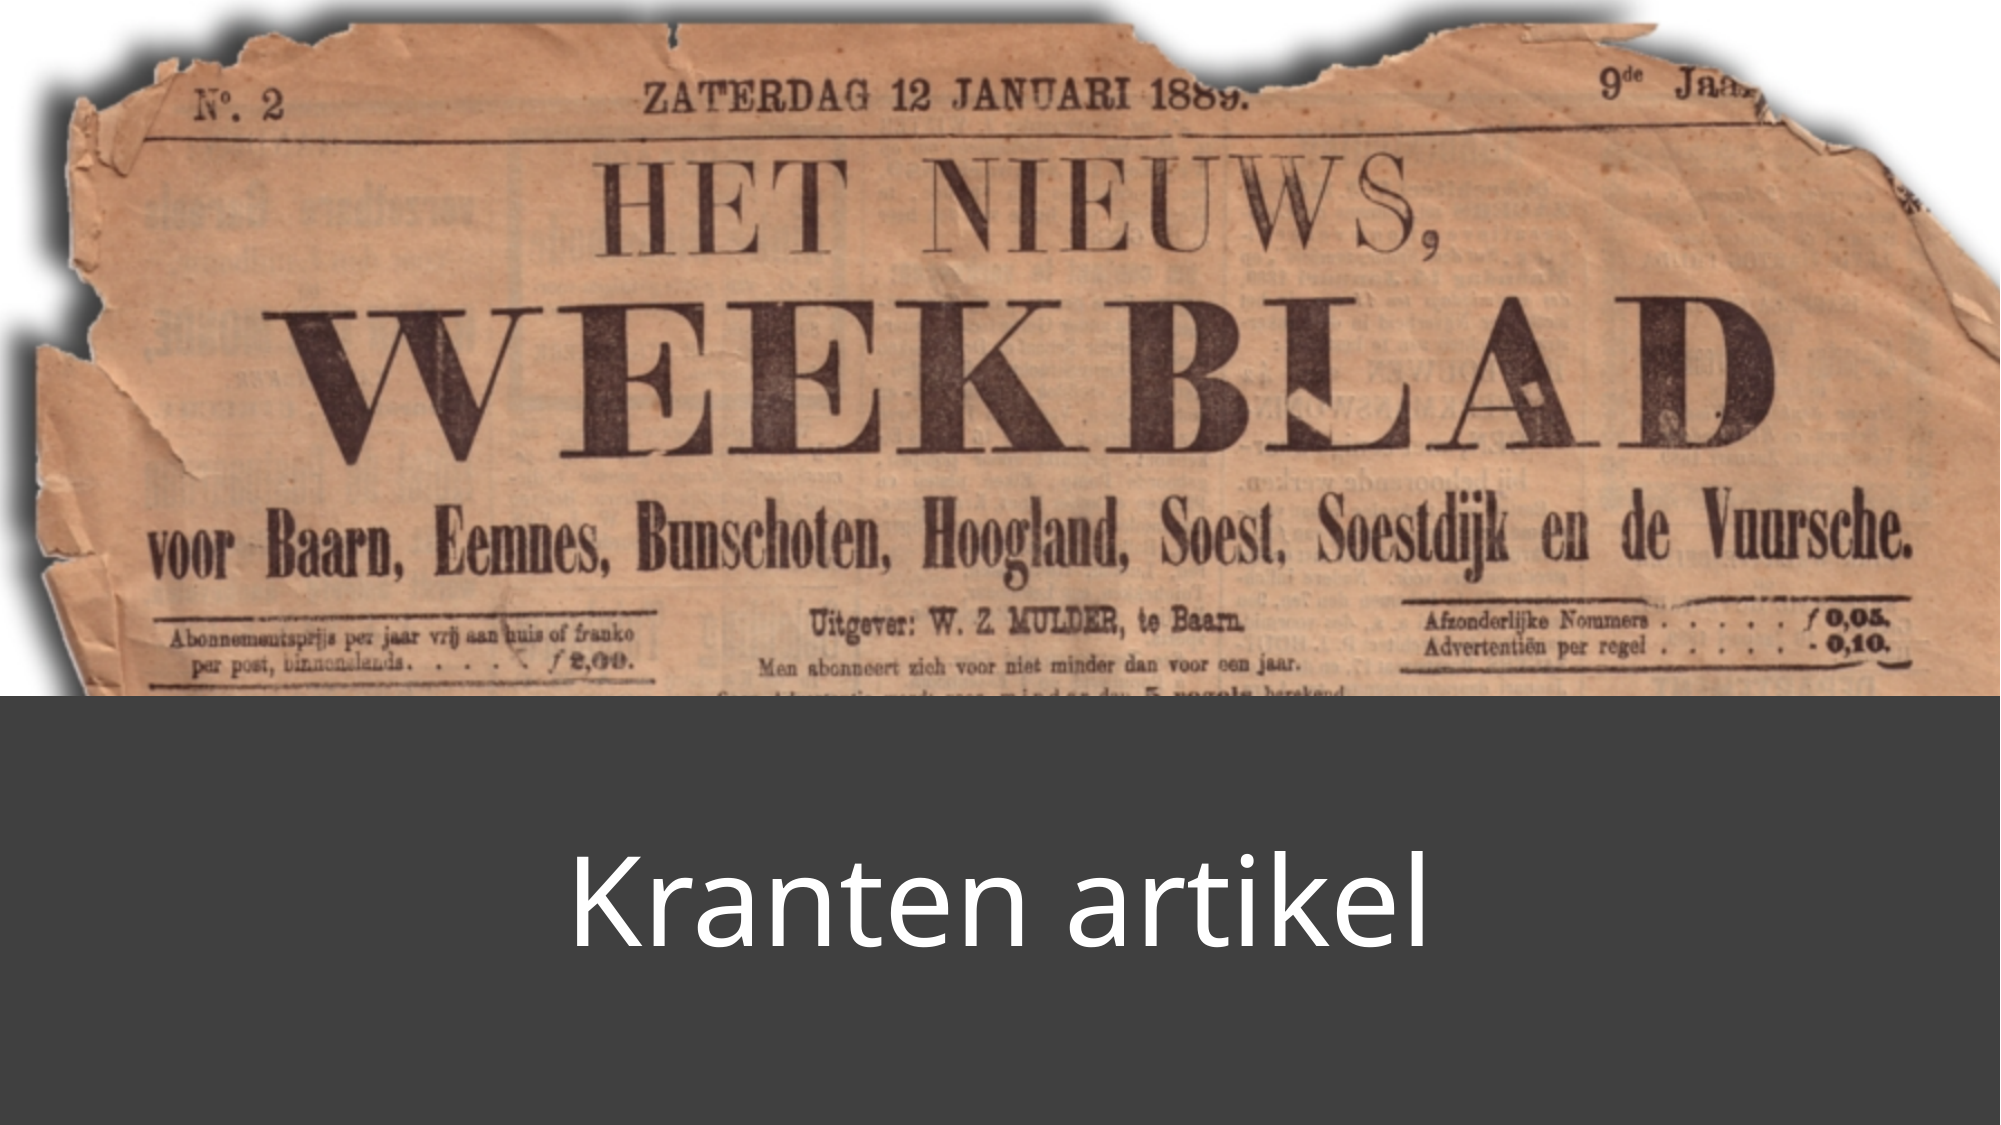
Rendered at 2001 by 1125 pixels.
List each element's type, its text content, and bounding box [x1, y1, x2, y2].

text_box [0, 696, 2000, 1125]
picture [0, 0, 2000, 696]
title Kranten artikel [105, 778, 1895, 982]
